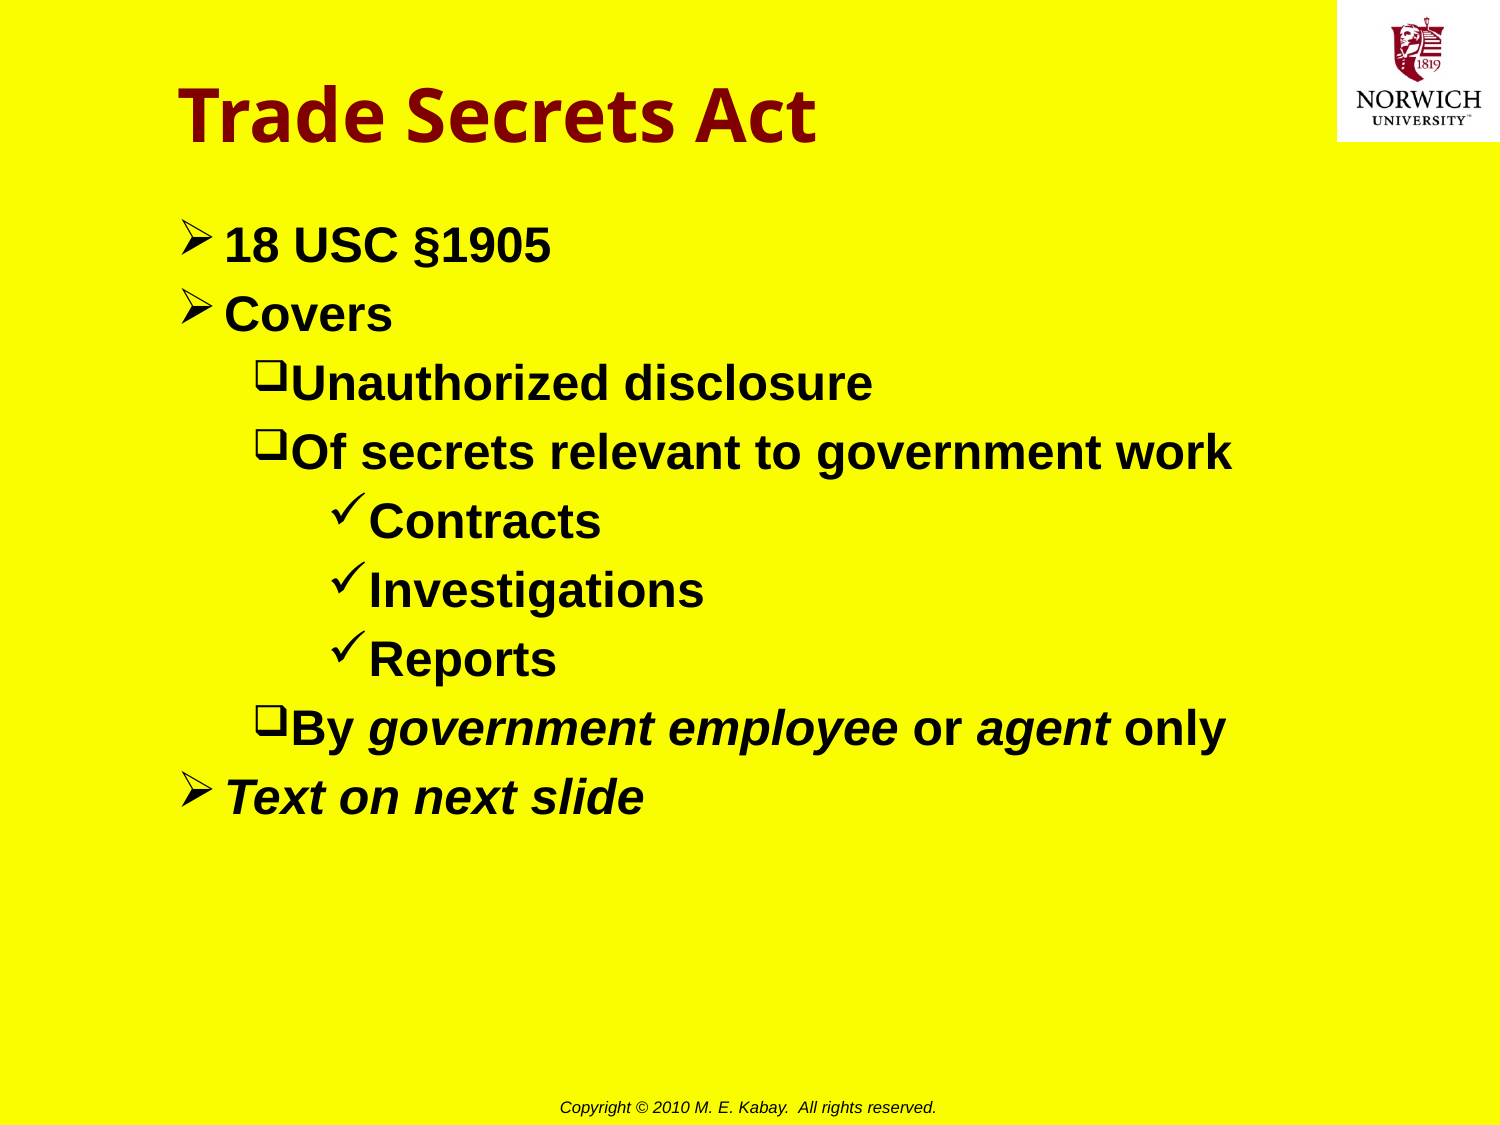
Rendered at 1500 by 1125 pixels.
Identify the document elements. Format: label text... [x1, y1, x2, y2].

picture [1337, 0, 1500, 142]
title Trade Secrets Act [161, 24, 1339, 211]
list 18 USC §1905 Covers Unauthorized disclosure Of secrets relevant to government work Contracts Investigations Reports By government employee or agent only Text on next slide [161, 211, 1339, 1038]
